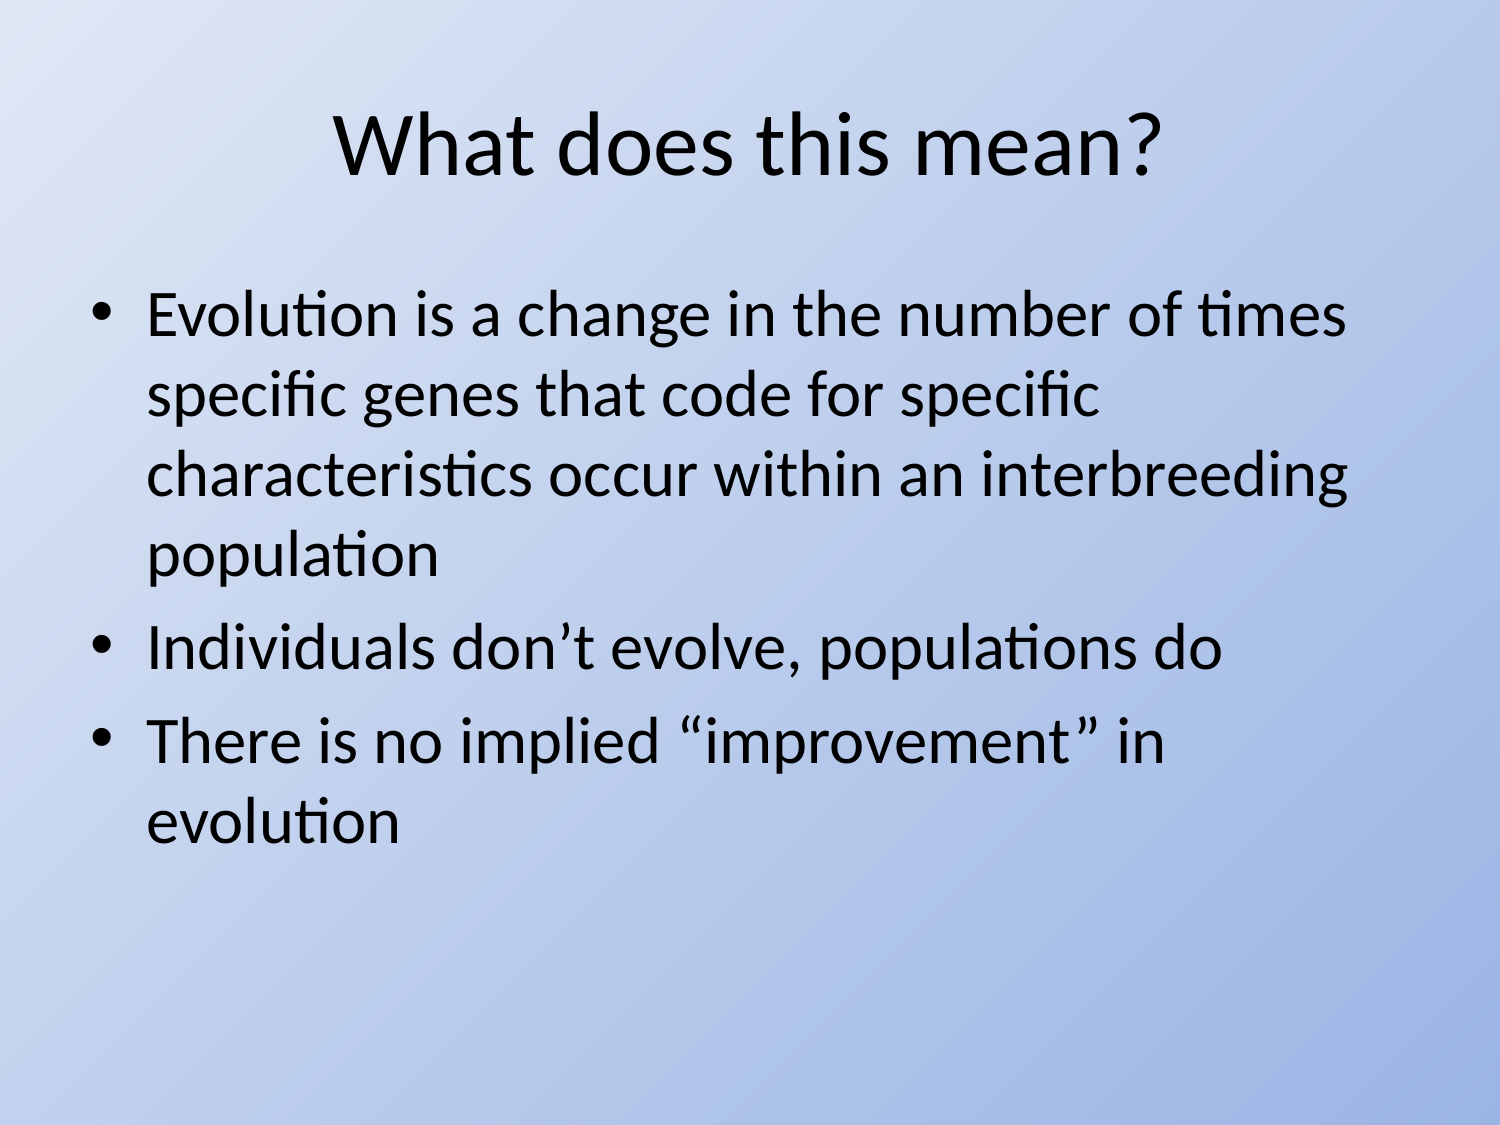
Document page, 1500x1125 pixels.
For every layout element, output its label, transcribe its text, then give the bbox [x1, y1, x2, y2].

list Evolution is a change in the number of times specific genes that code for specific characteristics occur within an interbreeding population Individuals don’t evolve, populations do There is no implied “improvement” in evolution [75, 262, 1425, 1005]
title What does this mean? [75, 45, 1425, 233]
